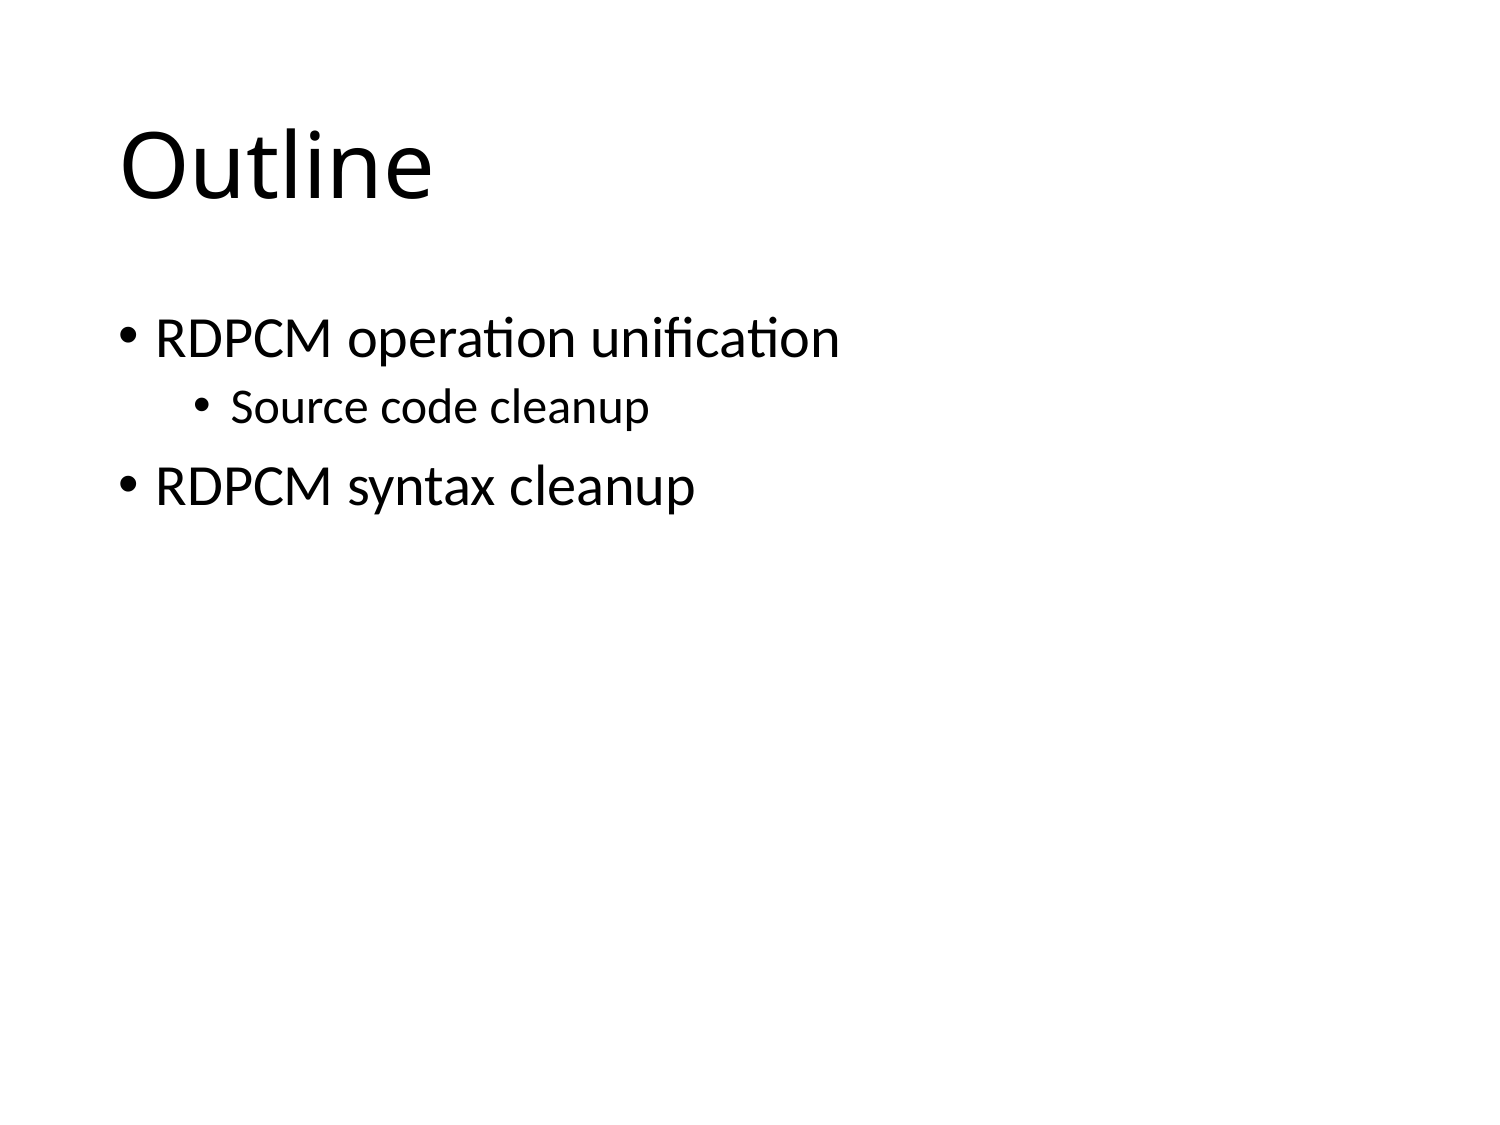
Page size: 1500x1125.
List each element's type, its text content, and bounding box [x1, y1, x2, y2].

list RDPCM operation unification Source code cleanup RDPCM syntax cleanup [103, 299, 1397, 1014]
title Outline [103, 59, 1397, 278]
